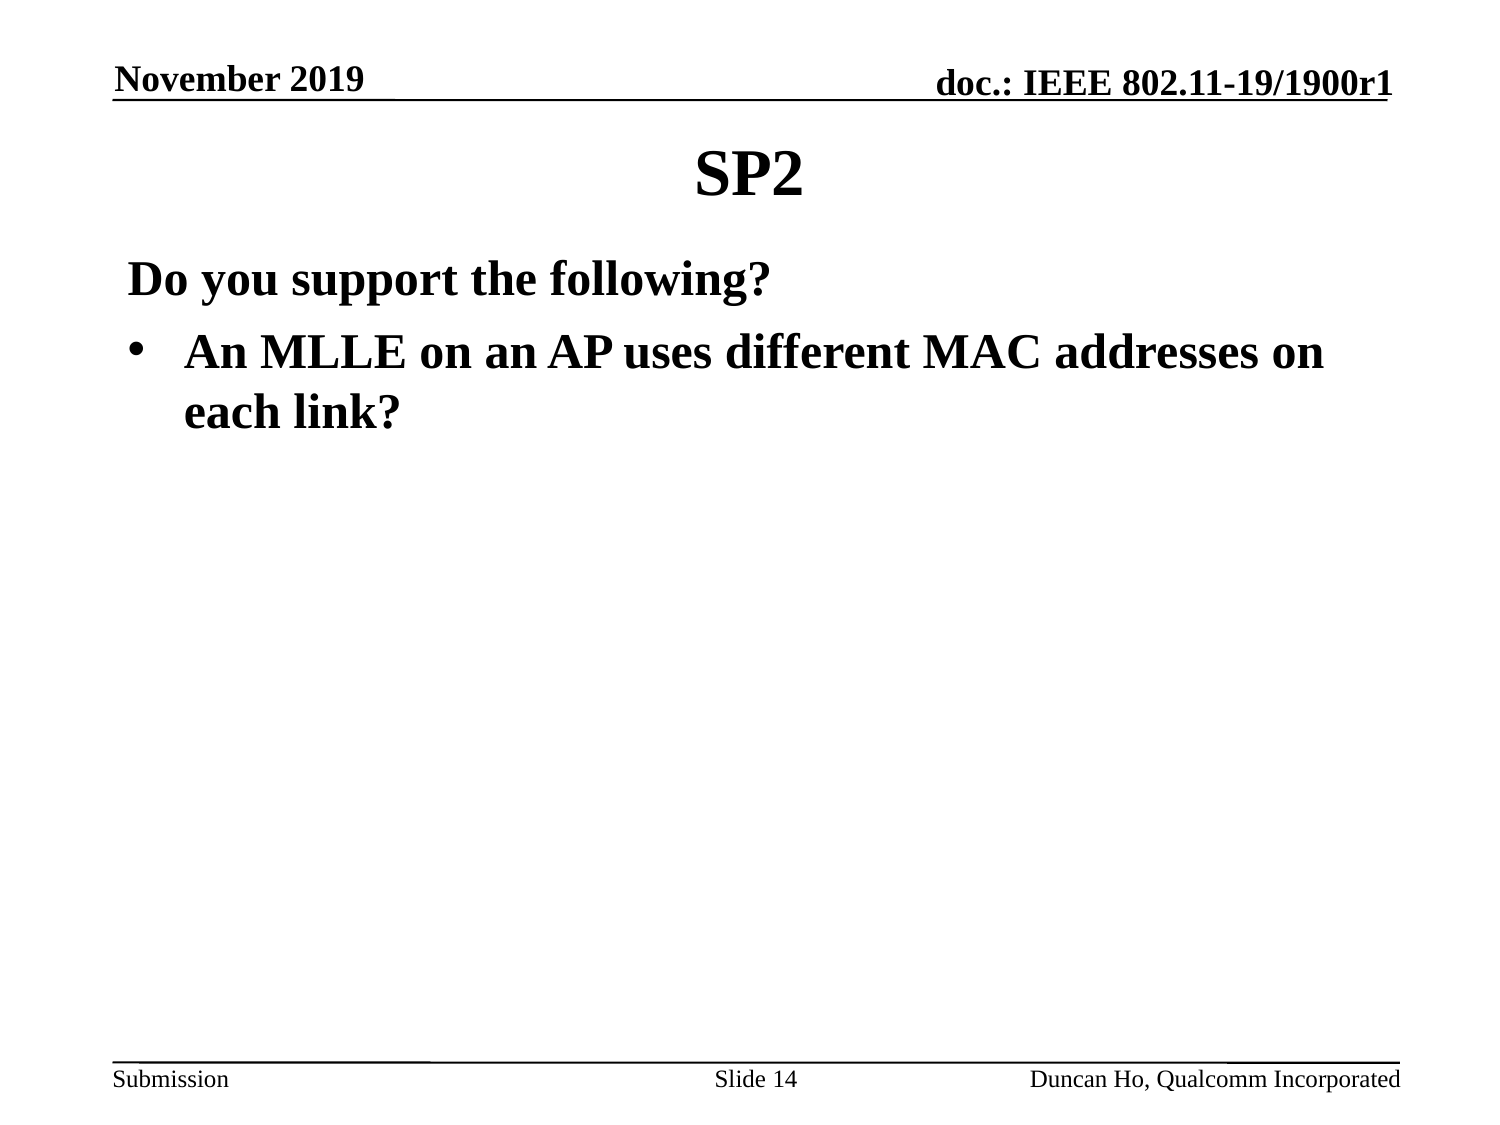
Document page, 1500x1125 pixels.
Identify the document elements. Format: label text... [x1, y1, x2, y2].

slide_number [114, 54, 423, 100]
title SP2 [112, 112, 1388, 226]
list Do you support the following? An MLLE on an AP uses different MAC addresses on each link? [112, 238, 1388, 1013]
slide_number Slide 14 [712, 1061, 800, 1123]
footer Duncan Ho, Qualcomm Incorporated [878, 1061, 1402, 1093]
